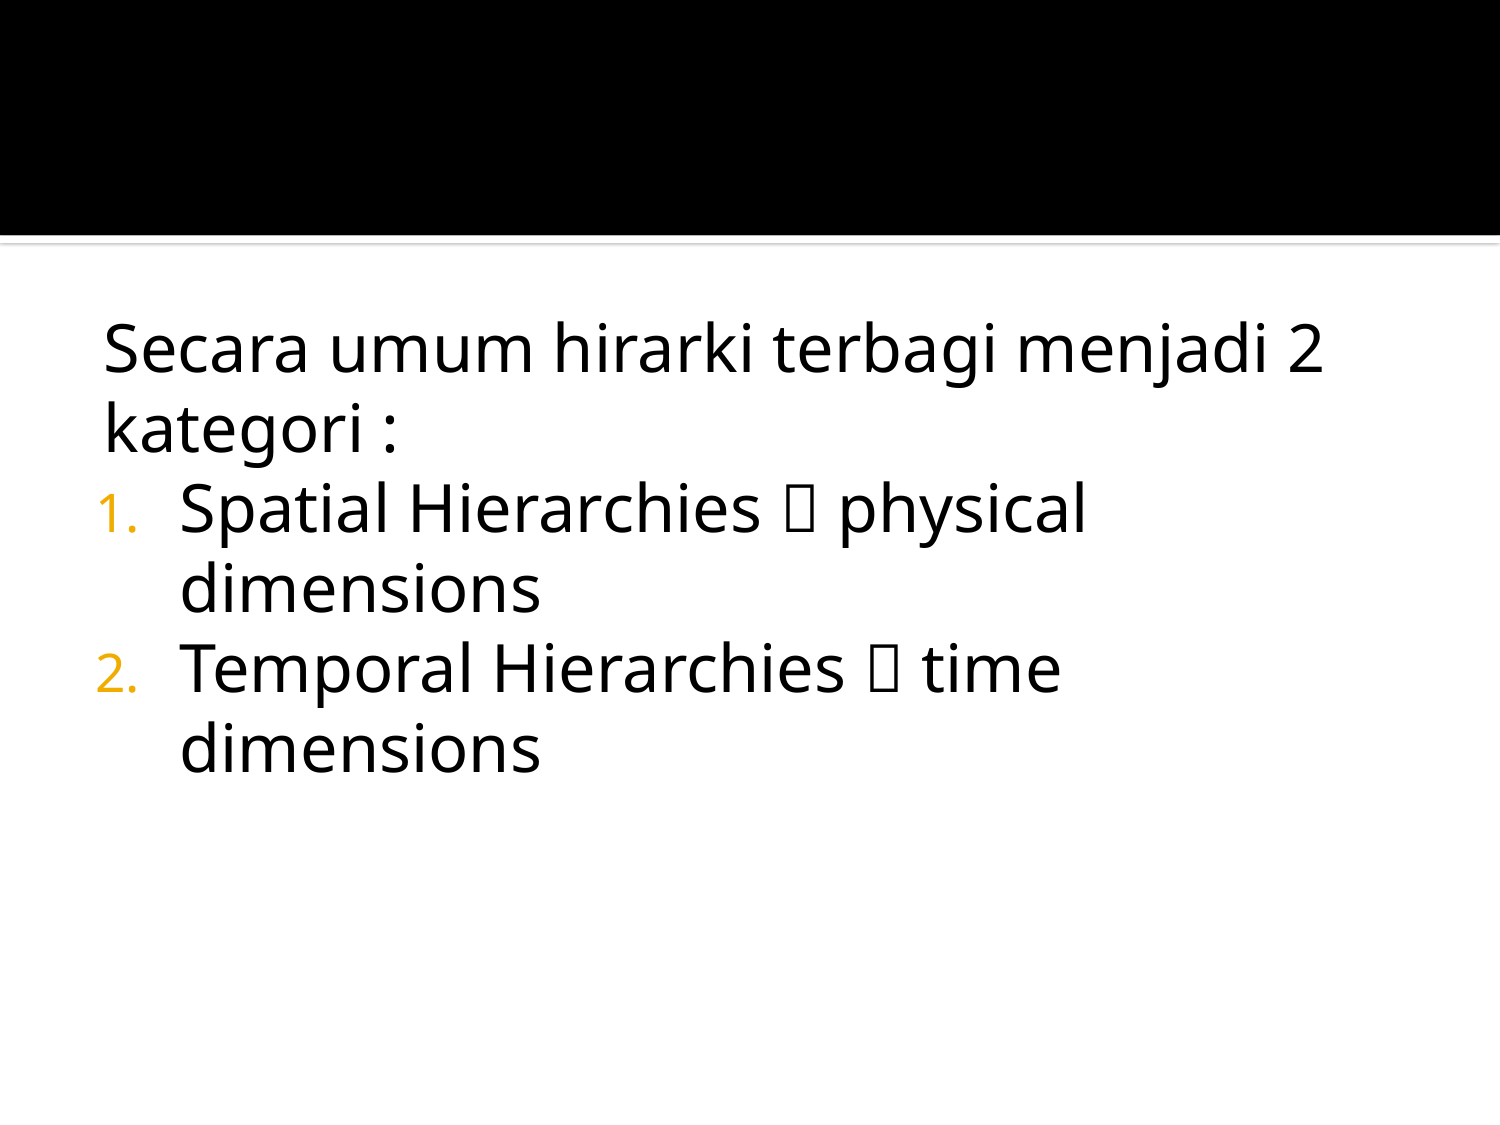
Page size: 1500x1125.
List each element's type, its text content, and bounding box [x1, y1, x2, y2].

list Secara umum hirarki terbagi menjadi 2 kategori : Spatial Hierarchies  physical dimensions Temporal Hierarchies  time dimensions [75, 291, 1425, 1050]
